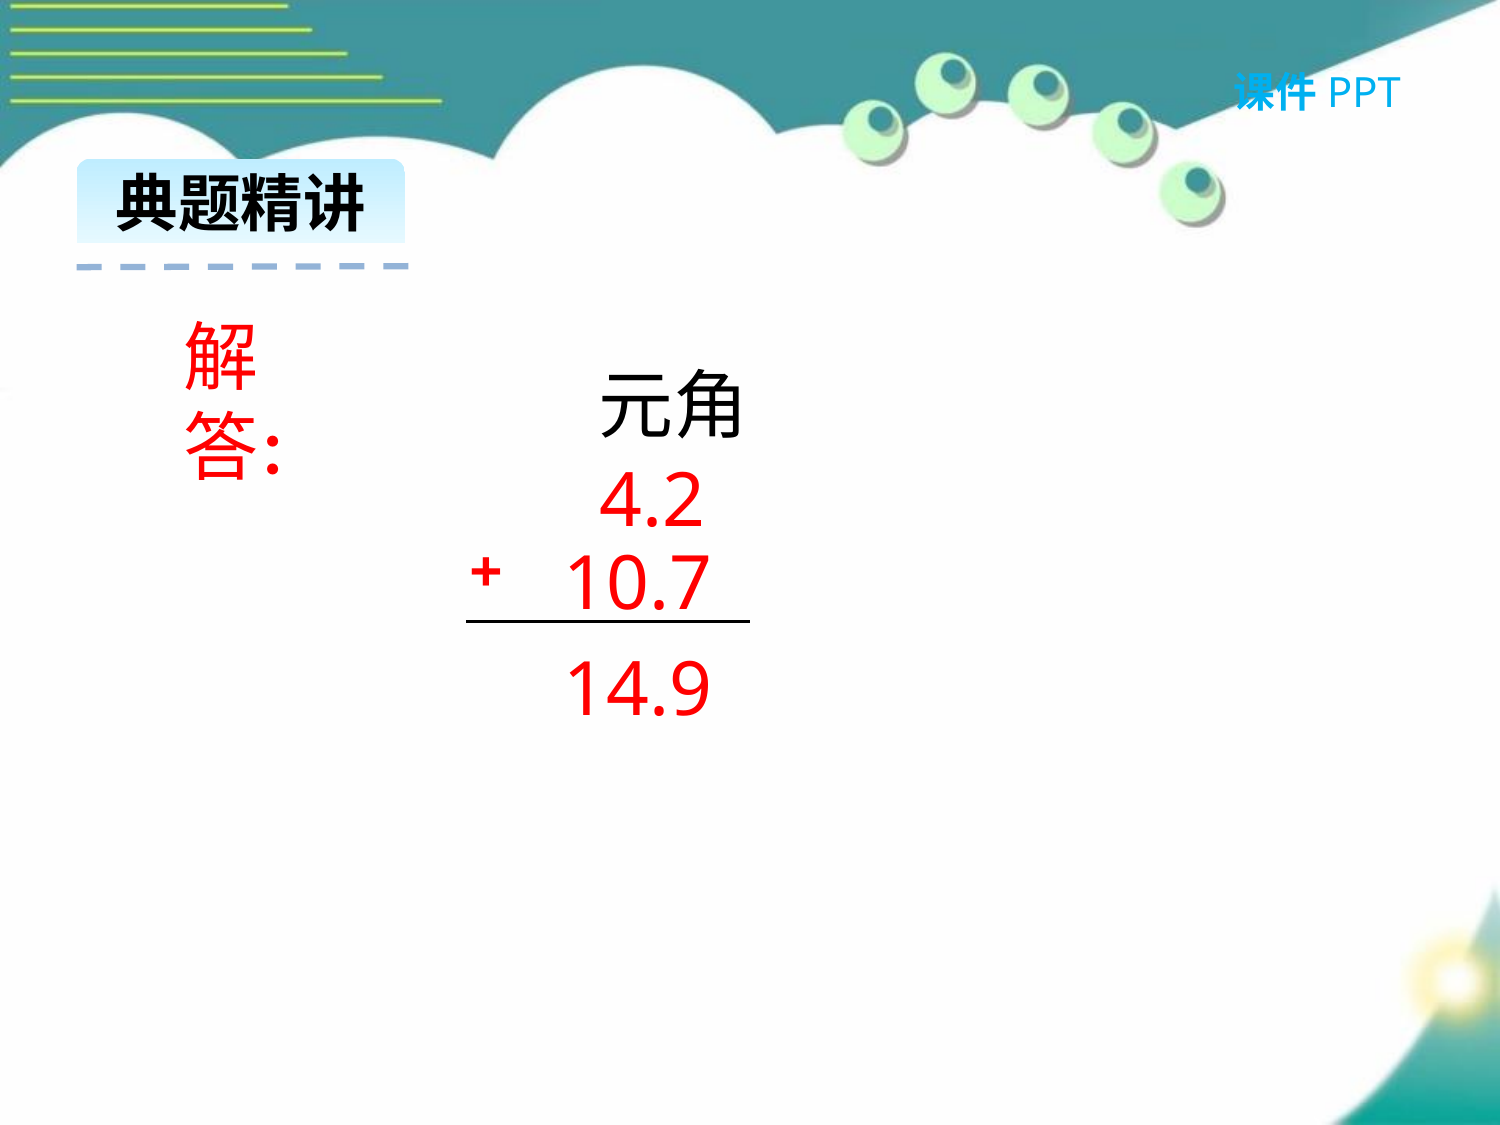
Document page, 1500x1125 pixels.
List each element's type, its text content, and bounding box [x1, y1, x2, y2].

text_box + [454, 527, 549, 612]
text_box 课件PPT [1218, 58, 1418, 124]
text_box 元角 [549, 349, 932, 455]
picture [0, 0, 1500, 1125]
text_box 典题精讲 [76, 158, 405, 244]
text_box 4.2 [584, 444, 776, 549]
text_box 解答： [168, 302, 361, 498]
text_box 14.9 [549, 633, 741, 738]
text_box 10.7 [549, 527, 741, 620]
